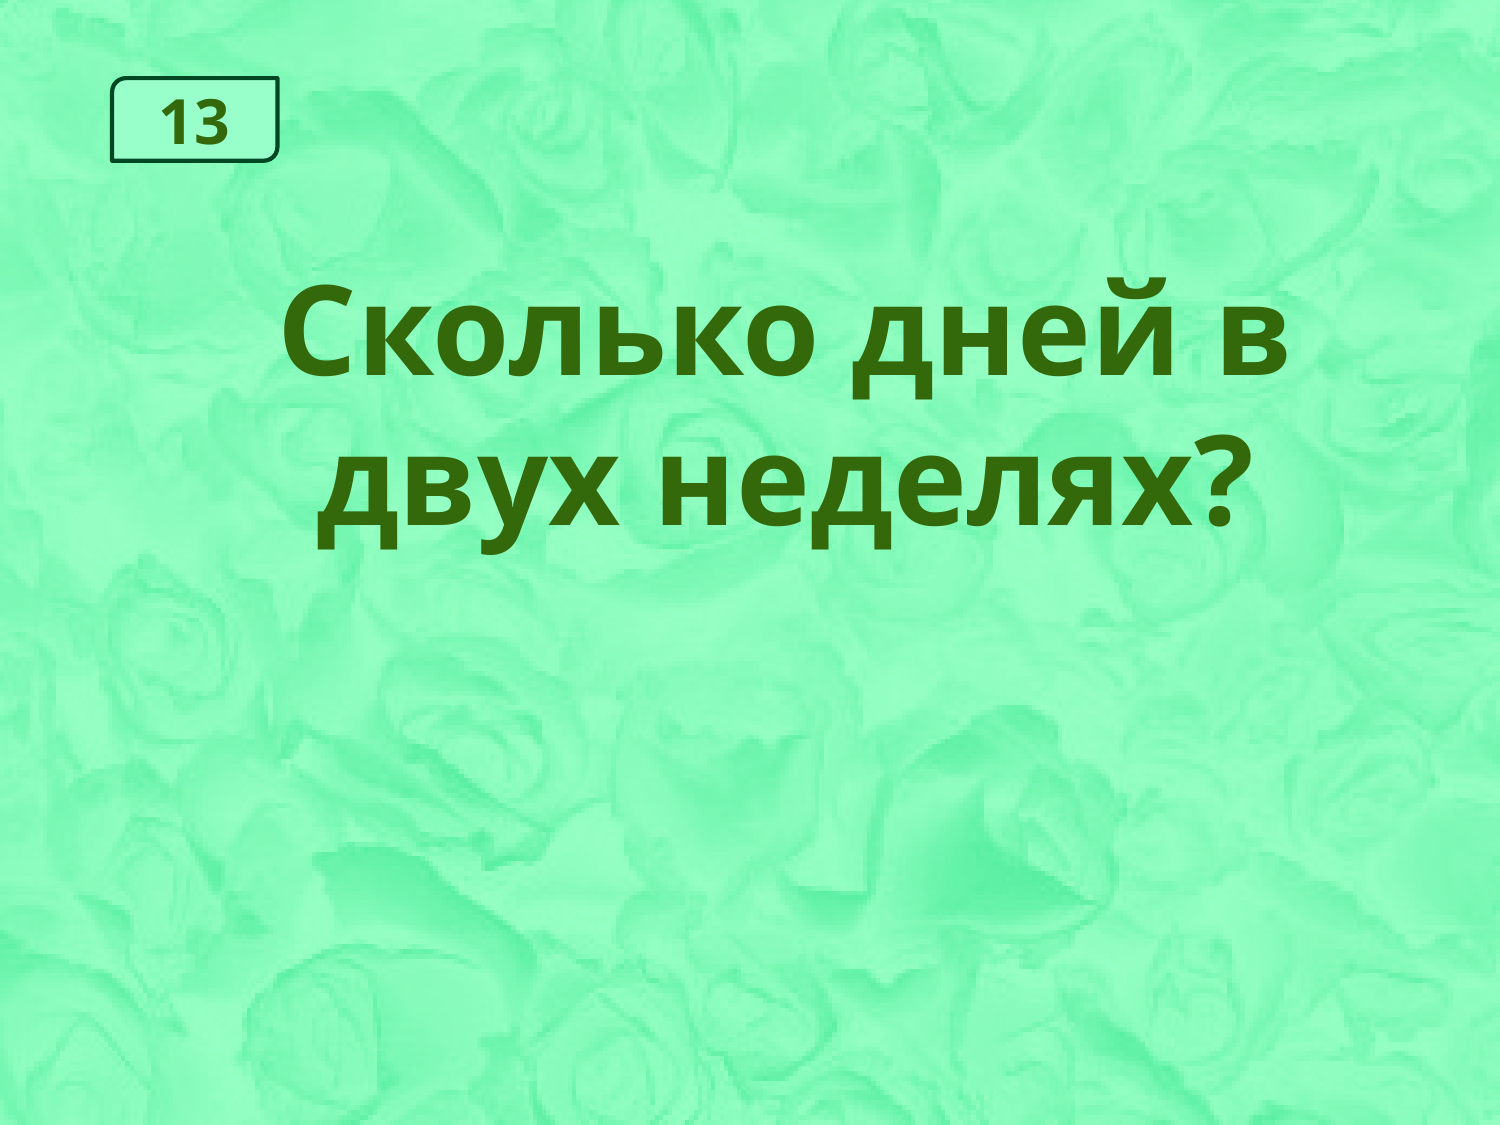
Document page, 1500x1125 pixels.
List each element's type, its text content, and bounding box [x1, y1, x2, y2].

text_box 13 [109, 76, 280, 163]
text_box Сколько дней в двух неделях? [123, 243, 1447, 559]
